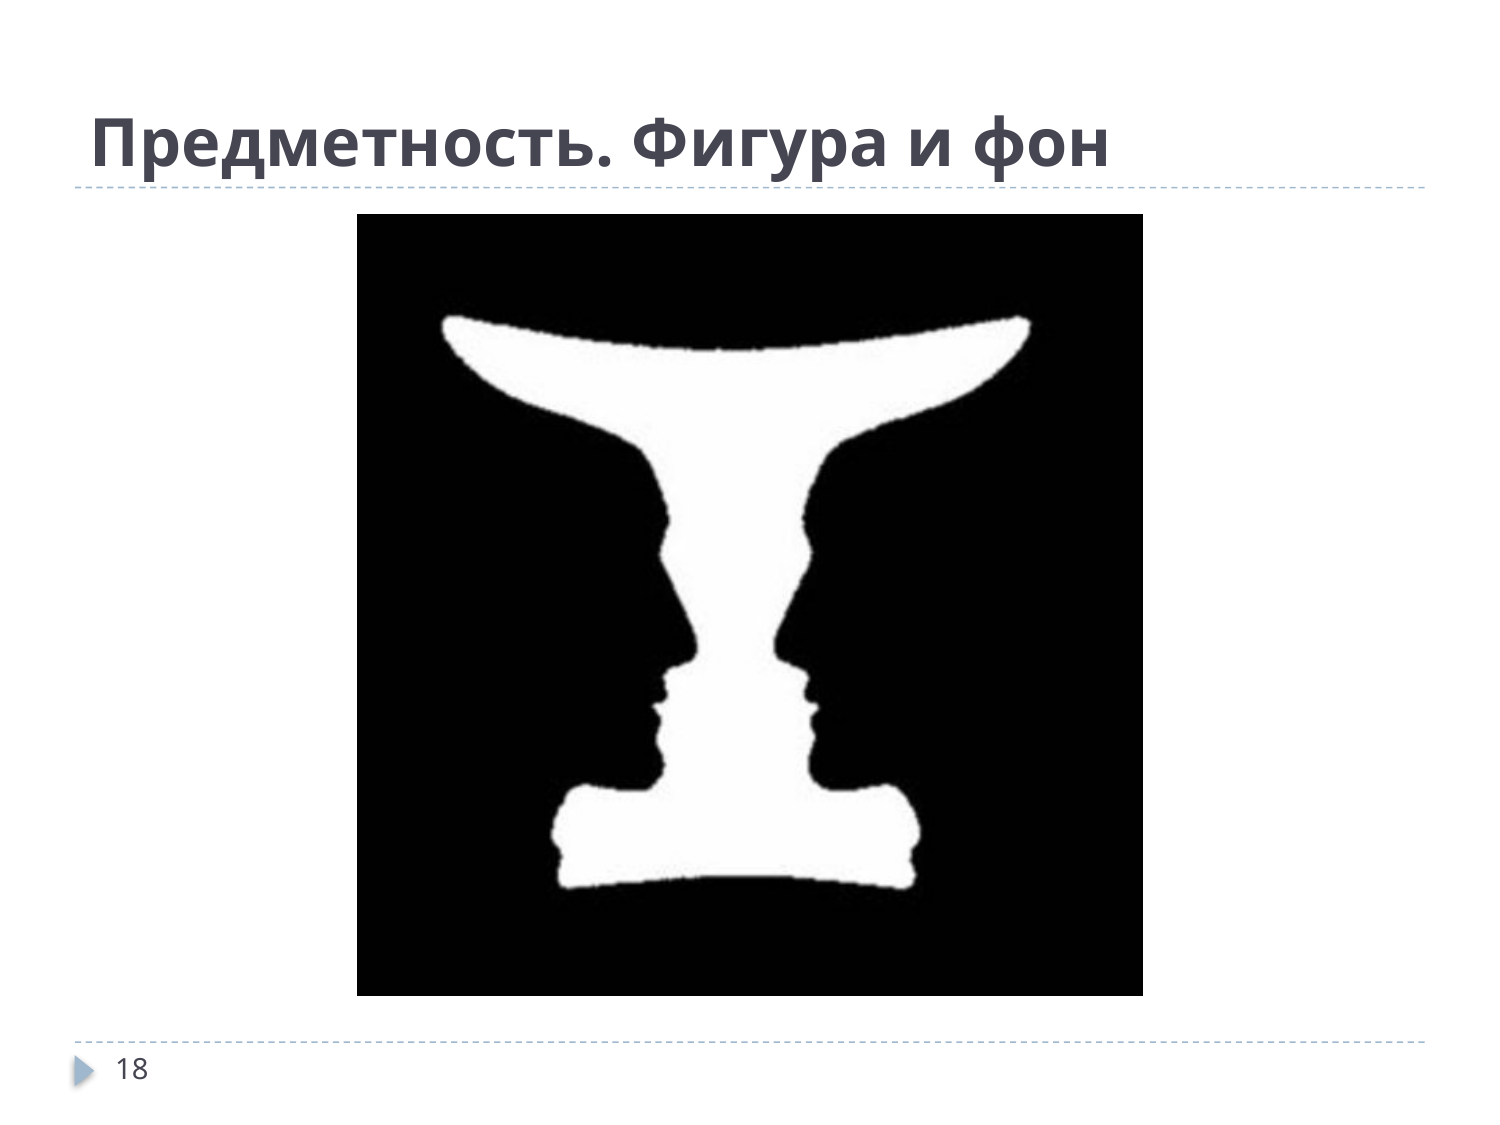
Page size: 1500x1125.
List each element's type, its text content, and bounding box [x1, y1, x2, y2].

slide_number 18 [100, 1042, 426, 1103]
title Предметность. Фигура и фон [75, 24, 1425, 188]
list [357, 214, 1143, 996]
